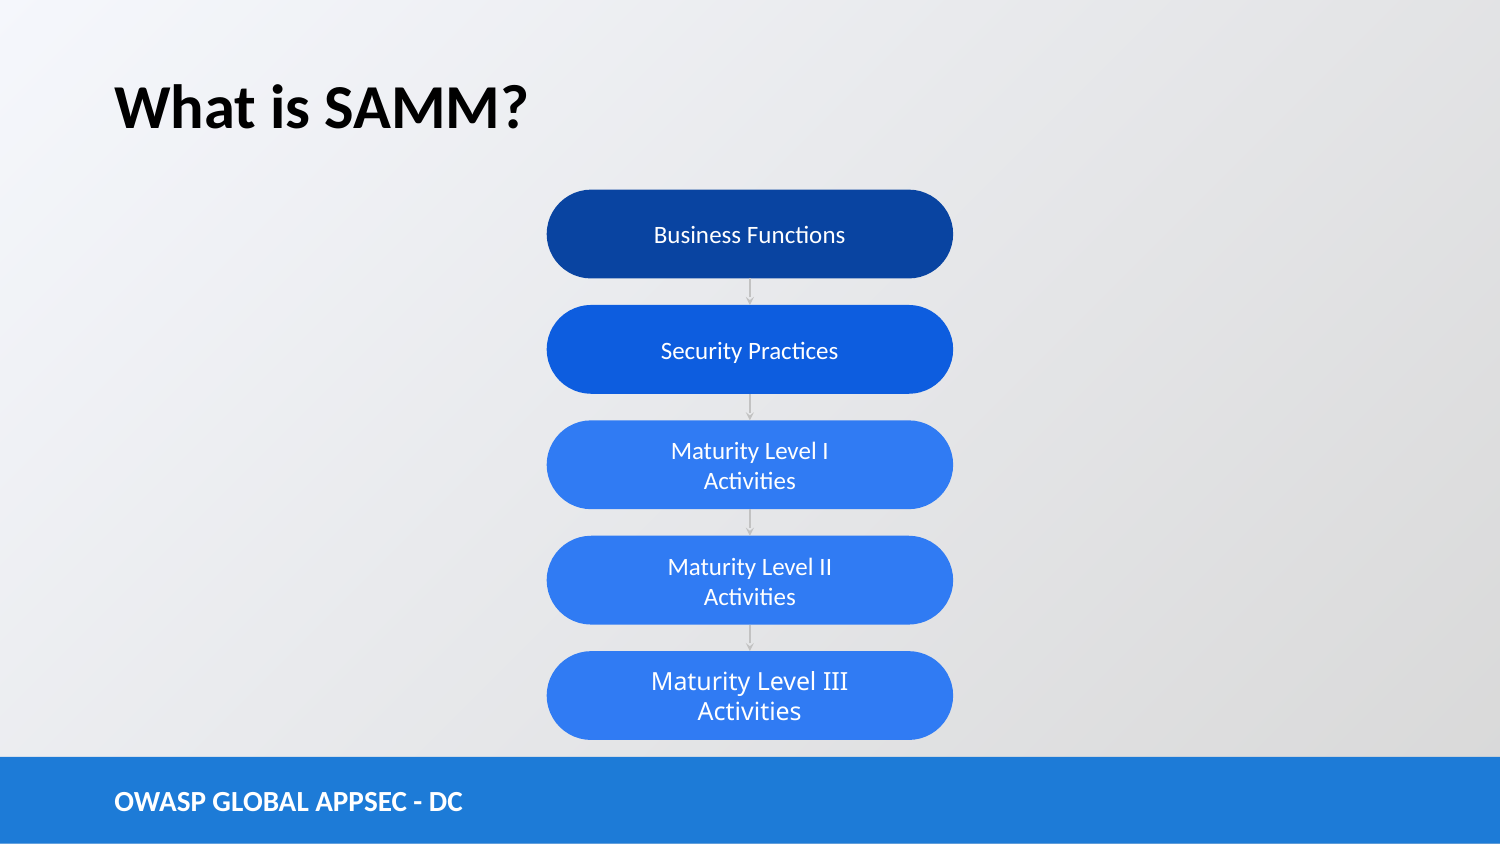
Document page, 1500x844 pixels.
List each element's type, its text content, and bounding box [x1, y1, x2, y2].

text_box Business Functions [546, 189, 954, 279]
text_box Maturity Level I Activities [546, 420, 954, 510]
title What is SAMM? [103, 26, 1397, 190]
text_box Security Practices [546, 304, 954, 394]
text_box Maturity Level II Activities [546, 535, 954, 625]
text_box Maturity Level III Activities [546, 651, 954, 740]
